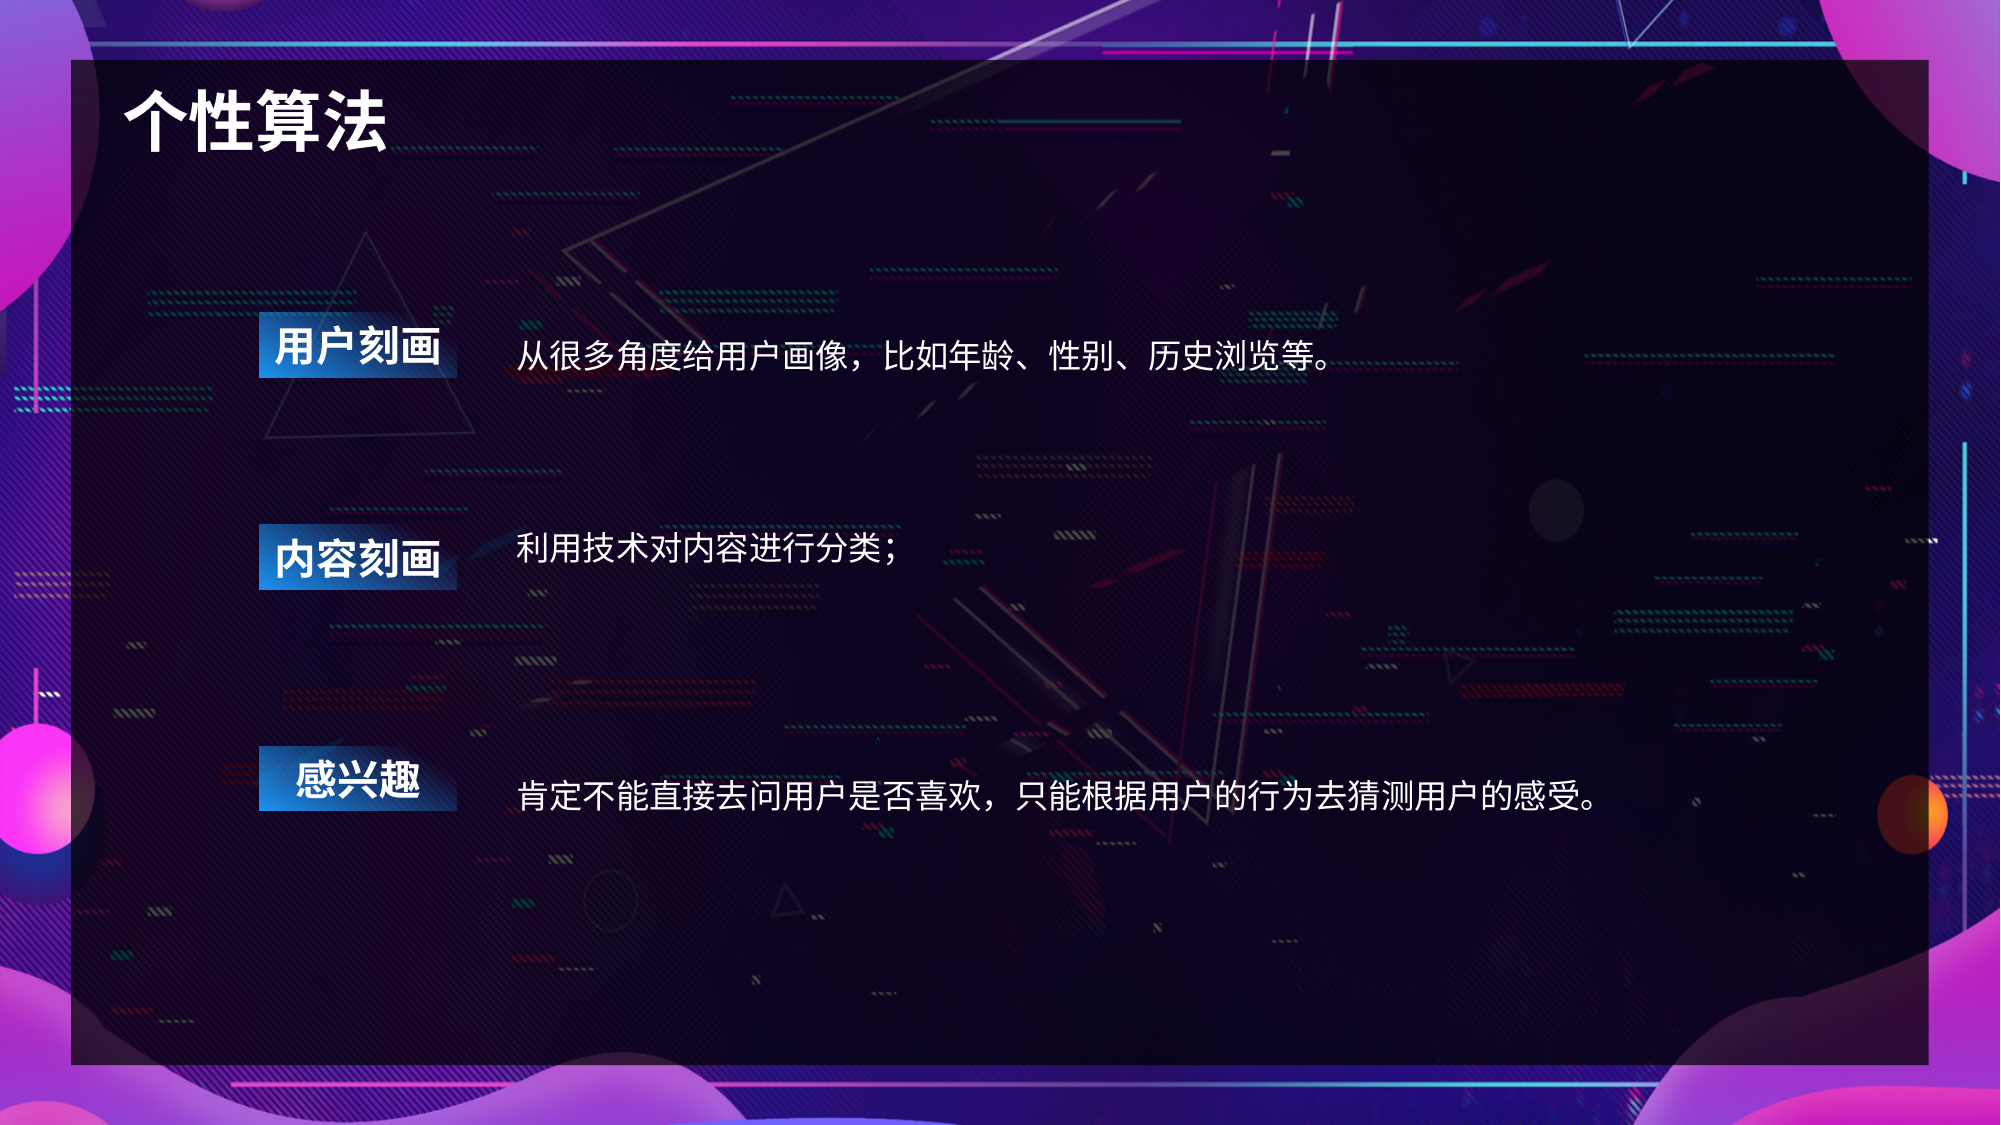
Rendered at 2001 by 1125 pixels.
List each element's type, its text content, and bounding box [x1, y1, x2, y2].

text_box 感兴趣 [259, 746, 457, 811]
picture [0, 0, 2000, 1125]
text_box 用户刻画 [259, 312, 457, 378]
text_box 内容刻画 [259, 525, 457, 590]
text_box 从很多角度给用户画像，比如年龄、性别、历史浏览等。 [501, 316, 1428, 383]
text_box 个性算法 [107, 72, 647, 168]
text_box 利用技术对内容进行分类； [501, 507, 1039, 575]
text_box 肯定不能直接去问用户是否喜欢，只能根据用户的行为去猜测用户的感受。 [501, 756, 1607, 823]
